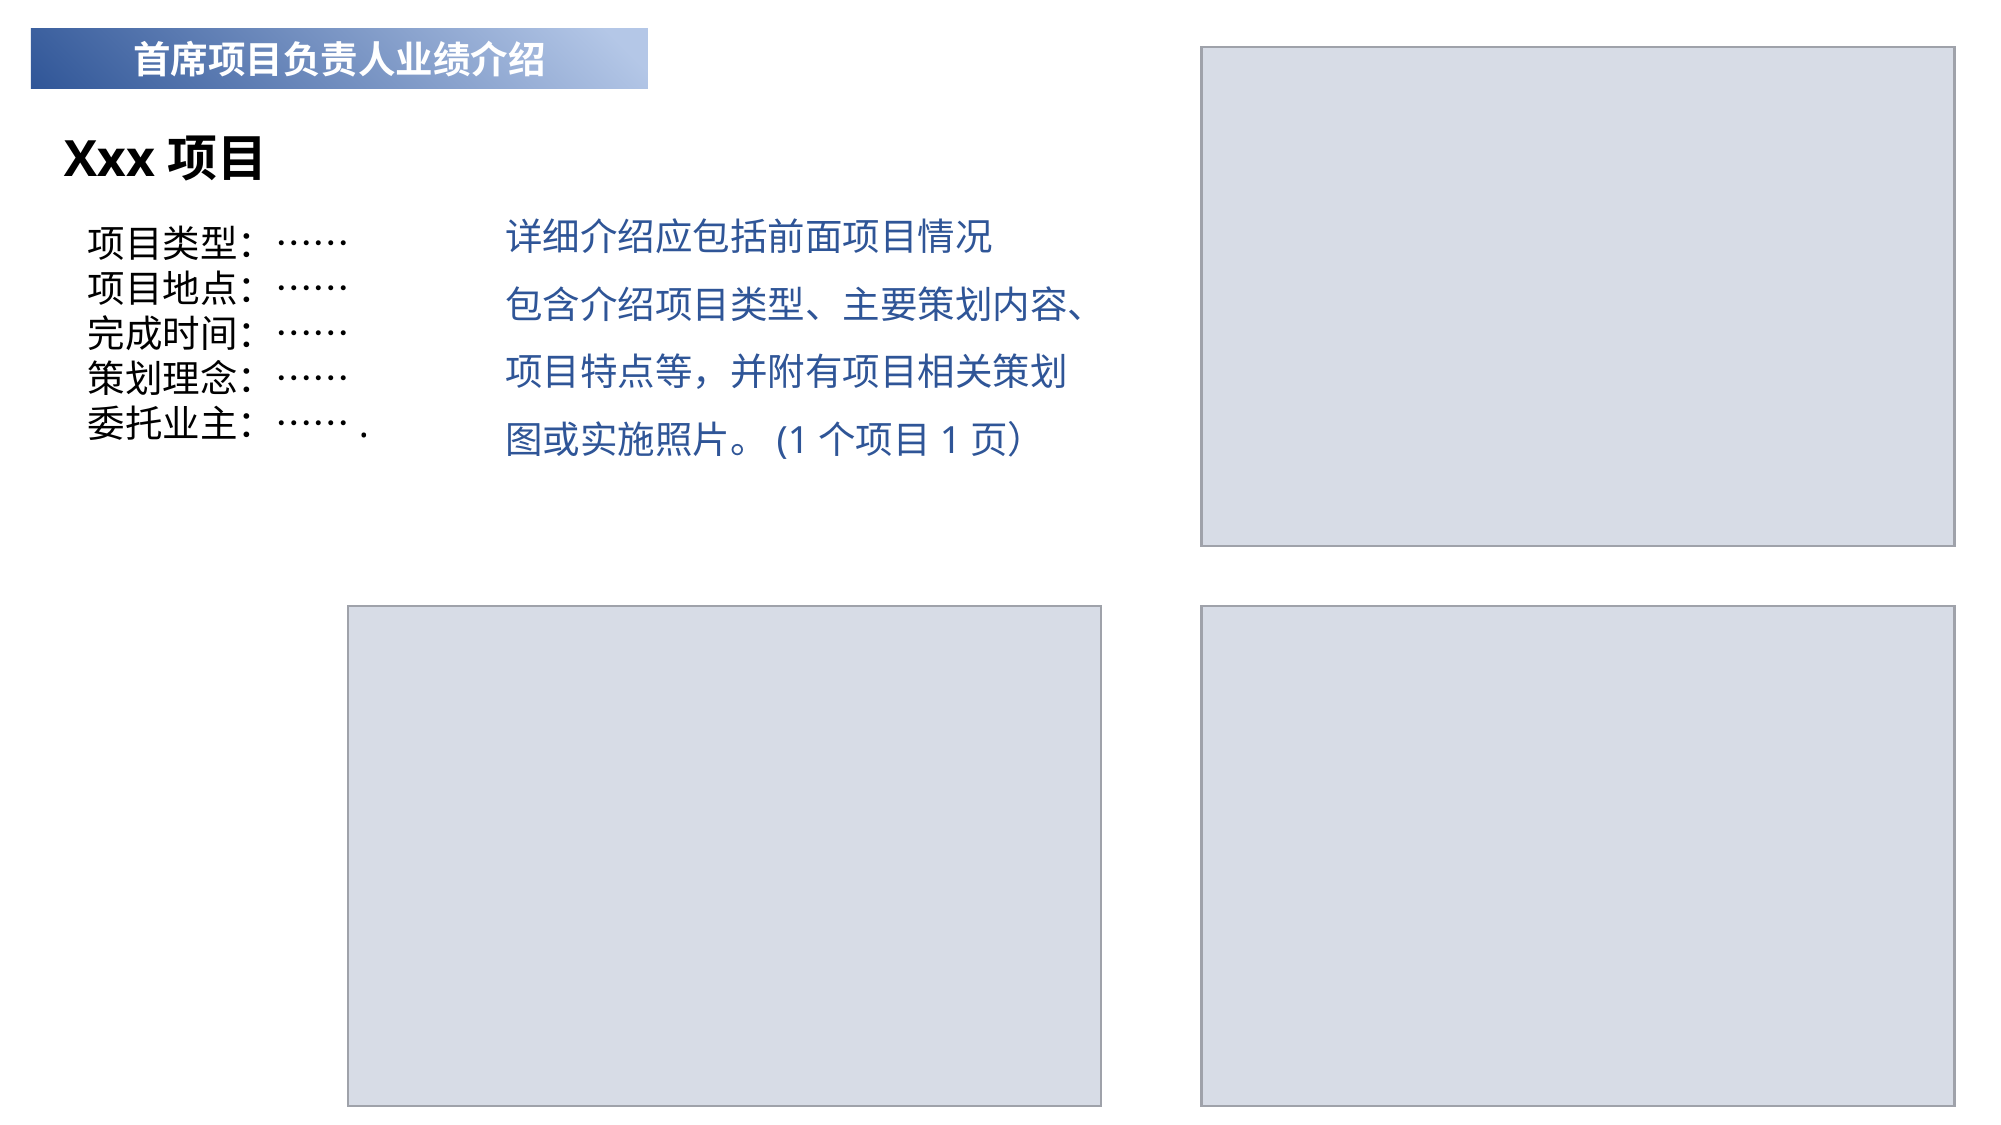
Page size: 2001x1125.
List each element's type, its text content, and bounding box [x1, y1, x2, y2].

text_box 详细介绍应包括前面项目情况 包含介绍项目类型、主要策划内容、项目特点等，并附有项目相关策划图或实施照片。(1个项目1页） [490, 183, 1107, 469]
text_box 首席项目负责人业绩介绍 [30, 27, 649, 90]
text_box 项目类型：…… 项目地点：…… 完成时间：…… 策划理念：…… 委托业主：……. [72, 212, 490, 453]
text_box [1201, 46, 1955, 1106]
text_box [347, 605, 1102, 1107]
text_box Xxx项目 [49, 118, 327, 194]
